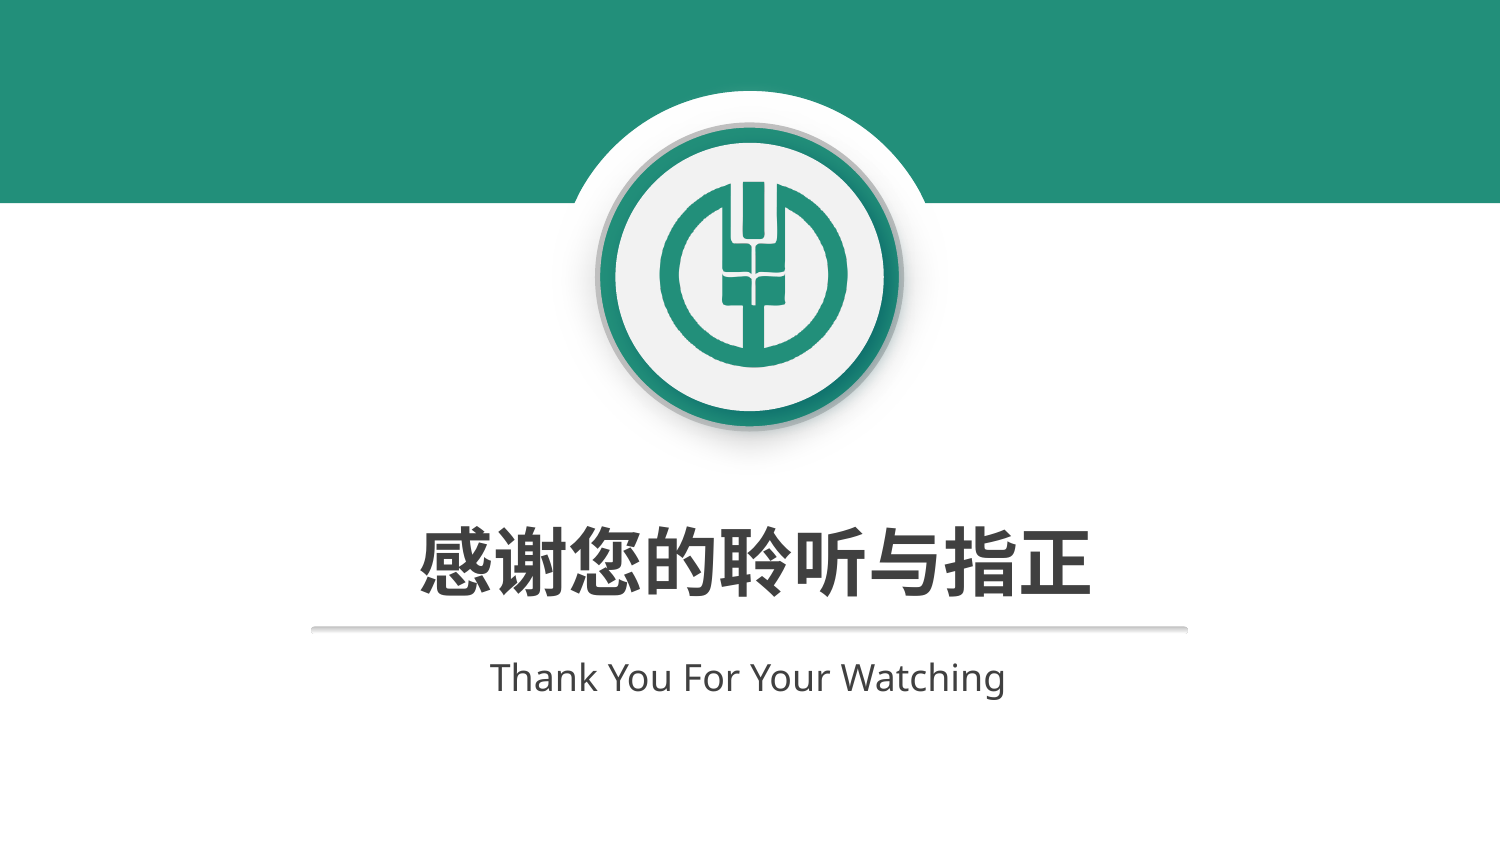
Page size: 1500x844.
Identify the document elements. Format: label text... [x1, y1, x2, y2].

text_box Thank You For Your Watching [283, 648, 1214, 705]
picture [613, 162, 873, 381]
text_box 感谢您的聆听与指正 [265, 509, 1246, 611]
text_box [545, 73, 954, 481]
text_box [311, 626, 1188, 634]
text_box [0, 0, 1500, 204]
